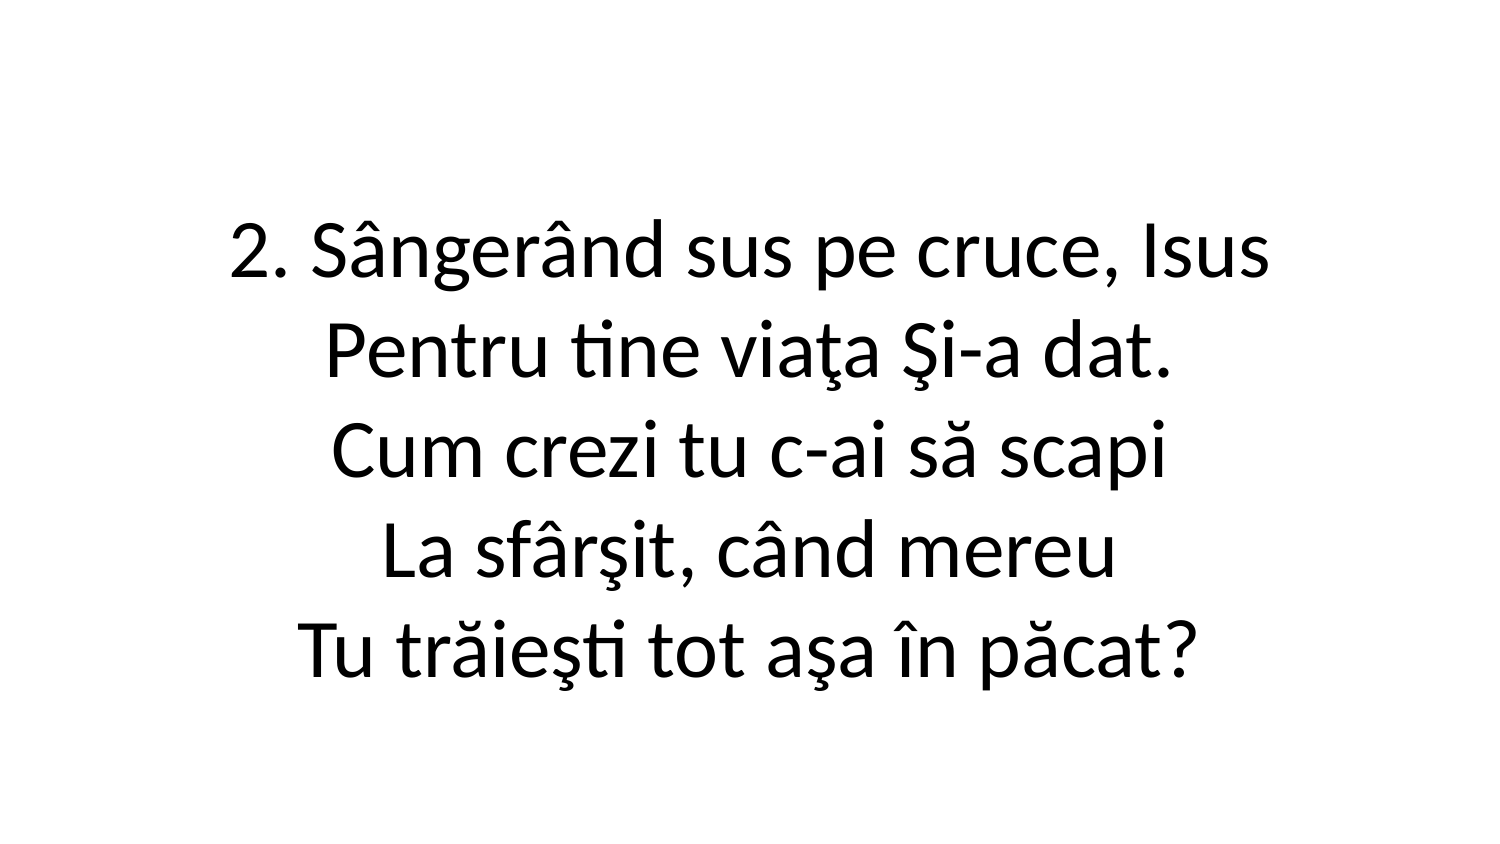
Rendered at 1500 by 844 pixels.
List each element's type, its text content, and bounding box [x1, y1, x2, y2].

text_box 2. Sângerând sus pe cruce, Isus Pentru tine viaţa Şi-a dat. Cum crezi tu c-ai să scapi La sfârşit, când mereu Tu trăieşti tot aşa în păcat? [213, 142, 1287, 702]
